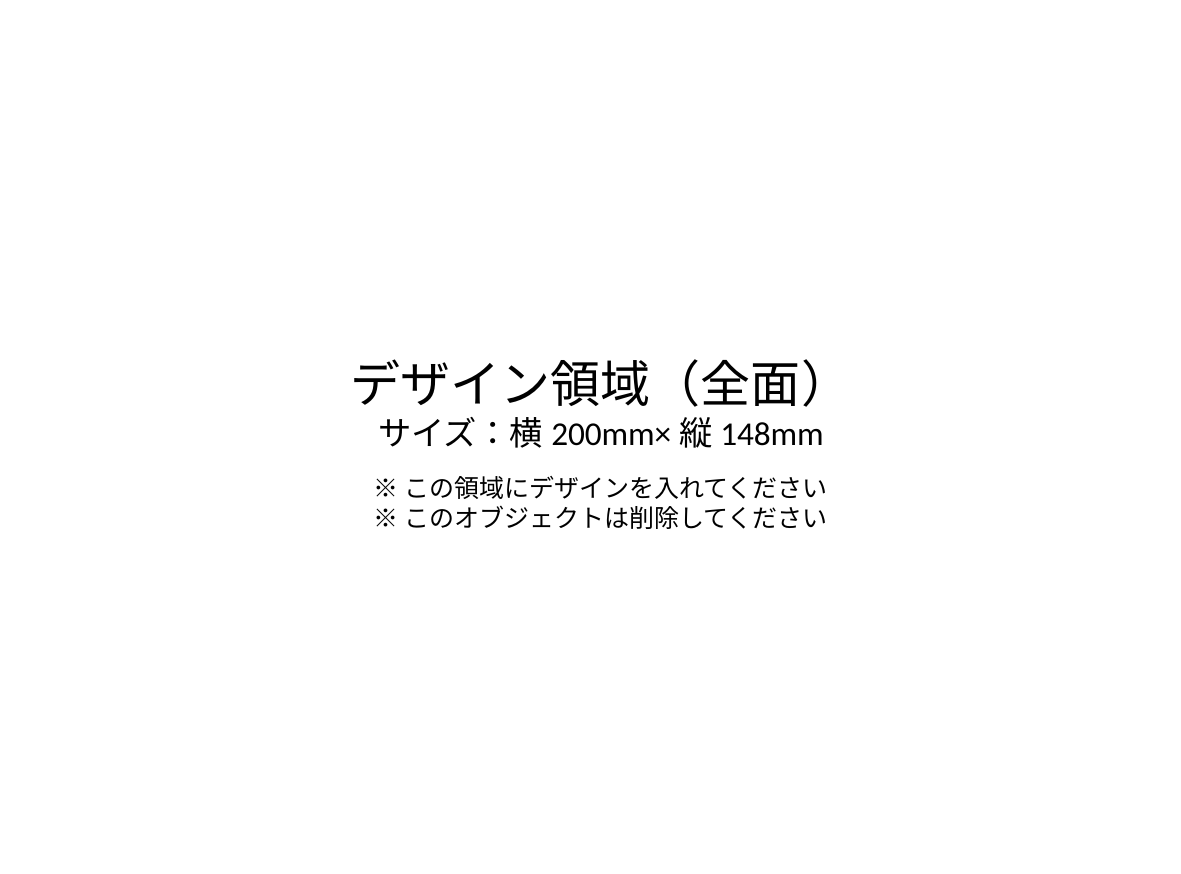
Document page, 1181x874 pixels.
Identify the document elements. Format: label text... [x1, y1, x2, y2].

text_box デザイン領域（全面） サイズ：横200mm×縦148mm ※この領域にデザインを入れてください ※このオブジェクトは削除してください [324, 345, 877, 540]
